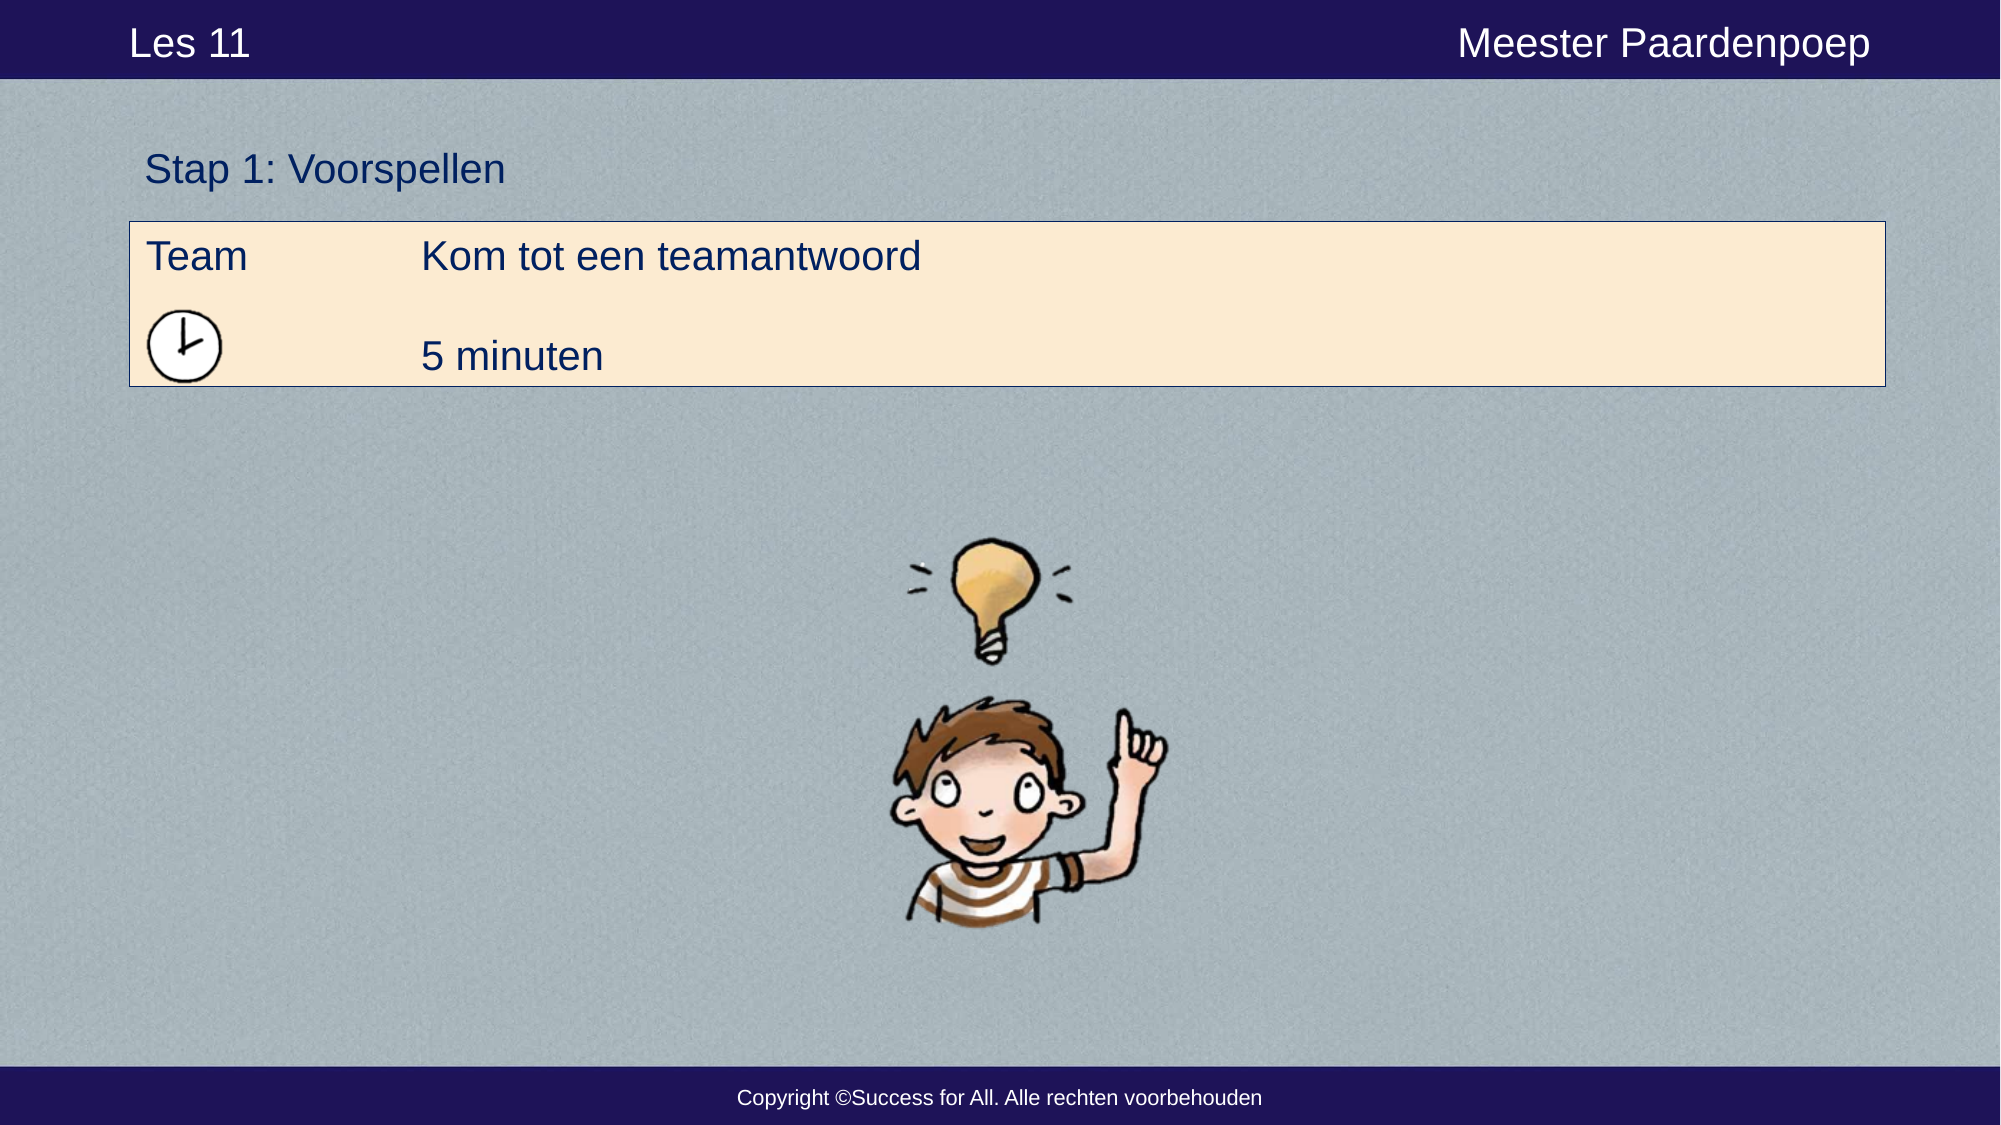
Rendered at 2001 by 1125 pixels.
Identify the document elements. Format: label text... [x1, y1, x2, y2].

text_box Team Kom tot een teamantwoord 5 minuten [129, 221, 1886, 387]
picture [0, 0, 2001, 1125]
text_box Meester Paardenpoep [999, 8, 1886, 73]
text_box Stap 1: Voorspellen [129, 133, 922, 199]
text_box Les 11 [114, 8, 354, 73]
text_box Copyright ©Success for All. Alle rechten voorbehouden [0, 1076, 2000, 1125]
